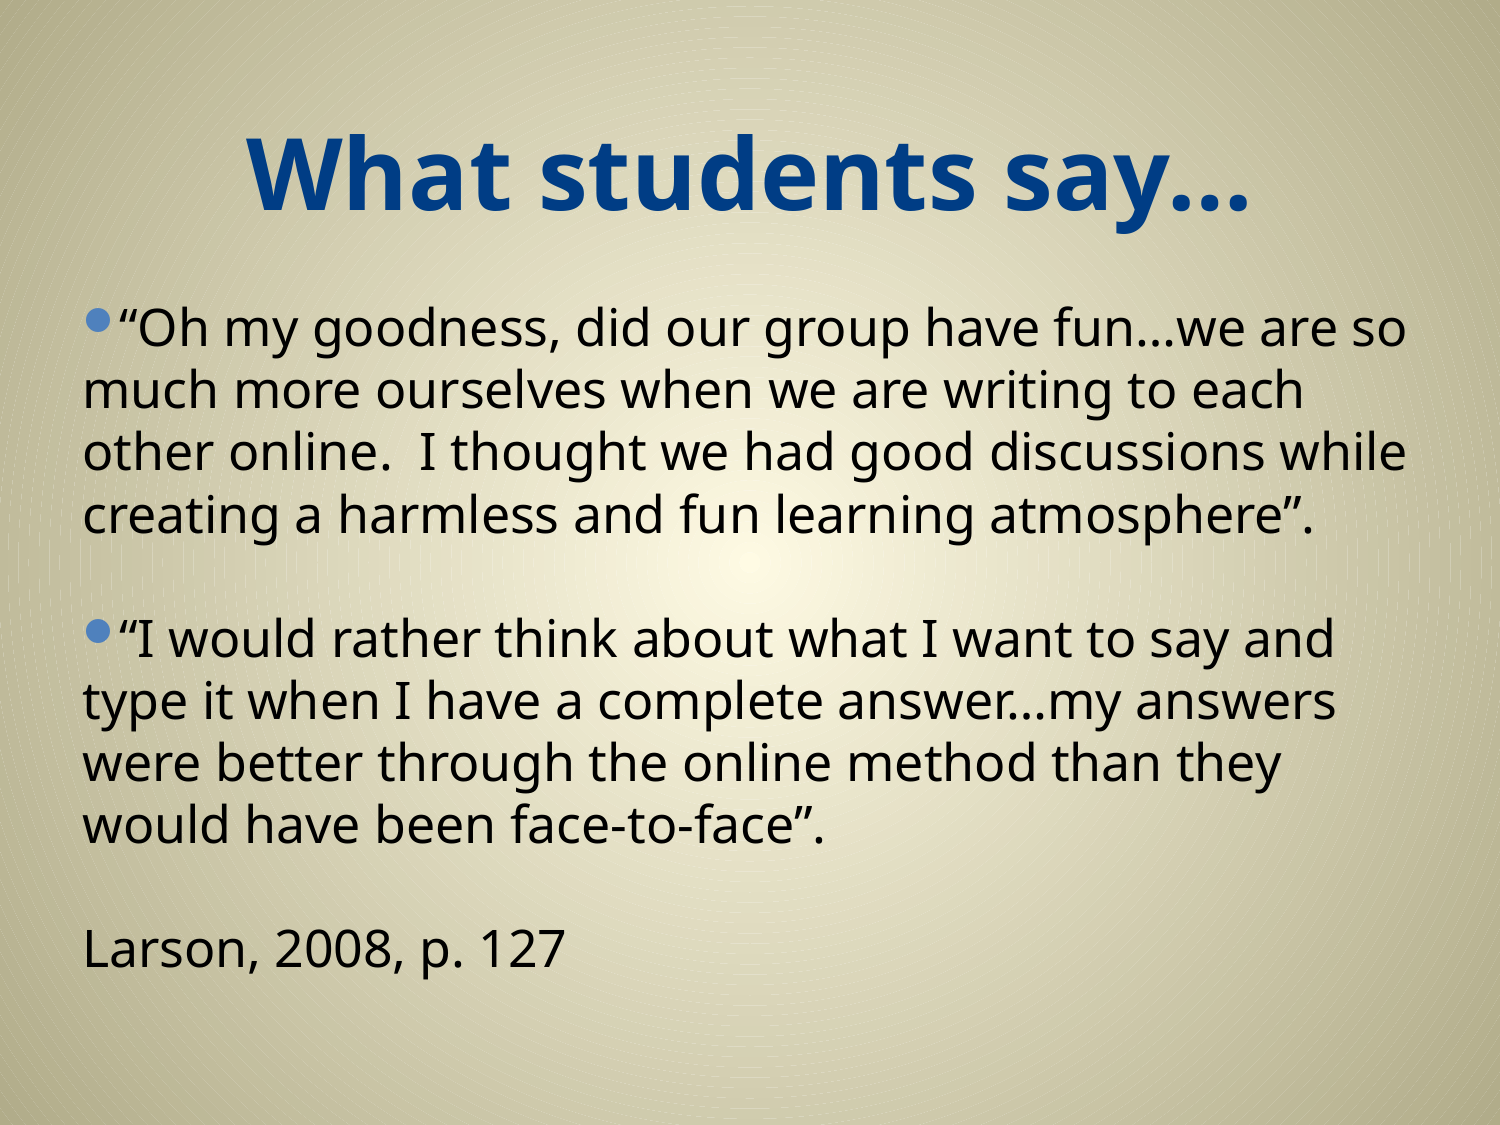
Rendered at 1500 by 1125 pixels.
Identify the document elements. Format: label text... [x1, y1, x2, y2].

list “Oh my goodness, did our group have fun…we are so much more ourselves when we are writing to each other online. I thought we had good discussions while creating a harmless and fun learning atmosphere”. “I would rather think about what I want to say and type it when I have a complete answer…my answers were better through the online method than they would have been face-to-face”. Larson, 2008, p. 127 [75, 287, 1425, 1005]
title What students say… [75, 50, 1425, 238]
